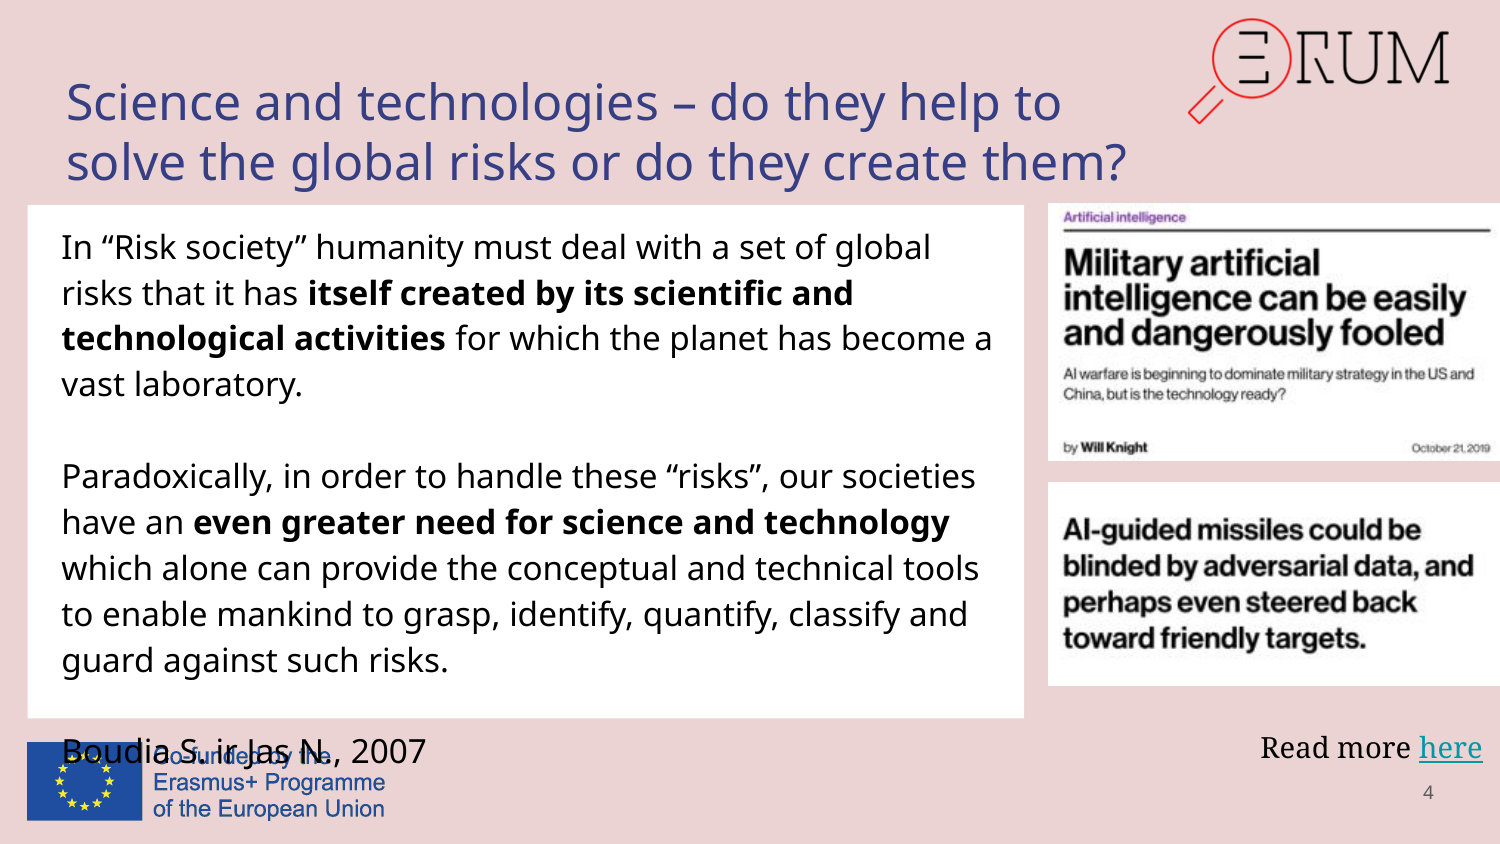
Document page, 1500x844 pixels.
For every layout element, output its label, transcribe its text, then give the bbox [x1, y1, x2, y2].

picture [1048, 482, 1500, 686]
text_box Read more here [1043, 722, 1500, 777]
list In “Risk society” humanity must deal with a set of global risks that it has itself created by its scientific and technological activities for which the planet has become a vast laboratory. Paradoxically, in order to handle these “risks”, our societies have an even greater need for science and technology which alone can provide the conceptual and technical tools to enable mankind to grasp, identify, quantify, classify and guard against such risks. Boudia S. ir Jas N., 2007 [27, 204, 1025, 719]
picture [1048, 203, 1500, 462]
picture [27, 742, 385, 821]
slide_number 4 [1358, 777, 1449, 826]
picture [1136, 0, 1500, 137]
title Science and technologies – do they help to solve the global risks or do they create them? [51, 55, 1168, 150]
